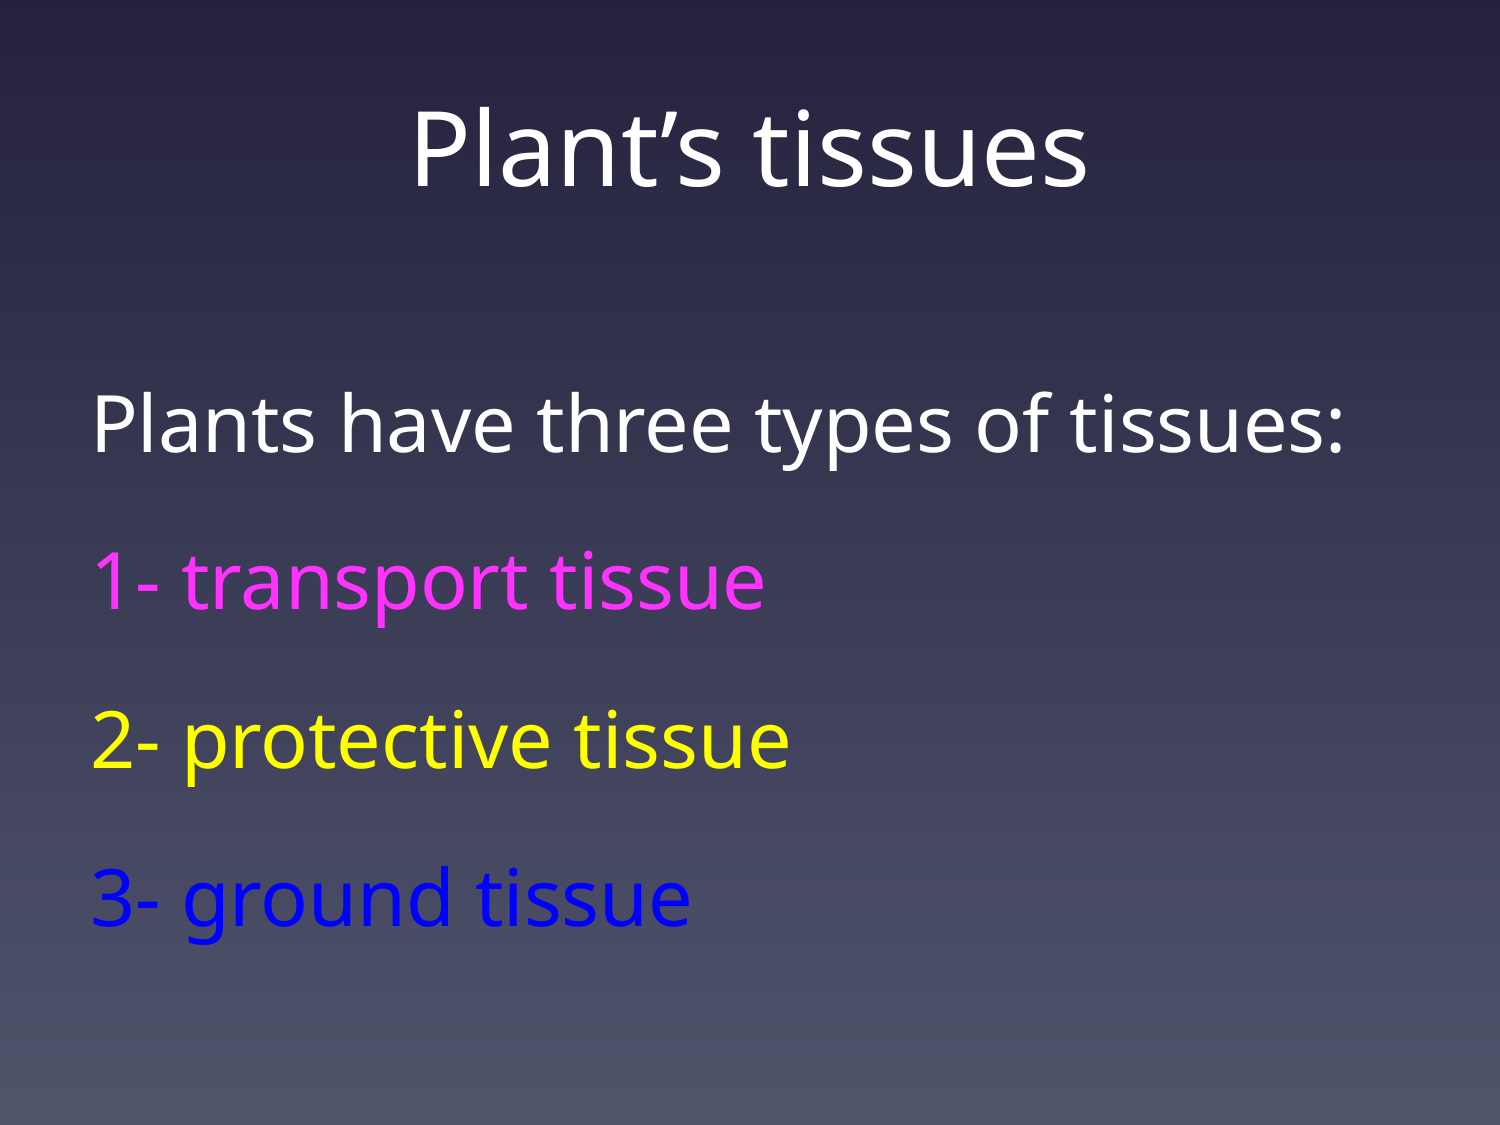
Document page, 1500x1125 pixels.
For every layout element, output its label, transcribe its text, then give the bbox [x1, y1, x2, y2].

title Plant’s tissues [75, 75, 1425, 262]
list Plants have three types of tissues: 1- transport tissue 2- protective tissue 3- ground tissue [75, 262, 1425, 1005]
